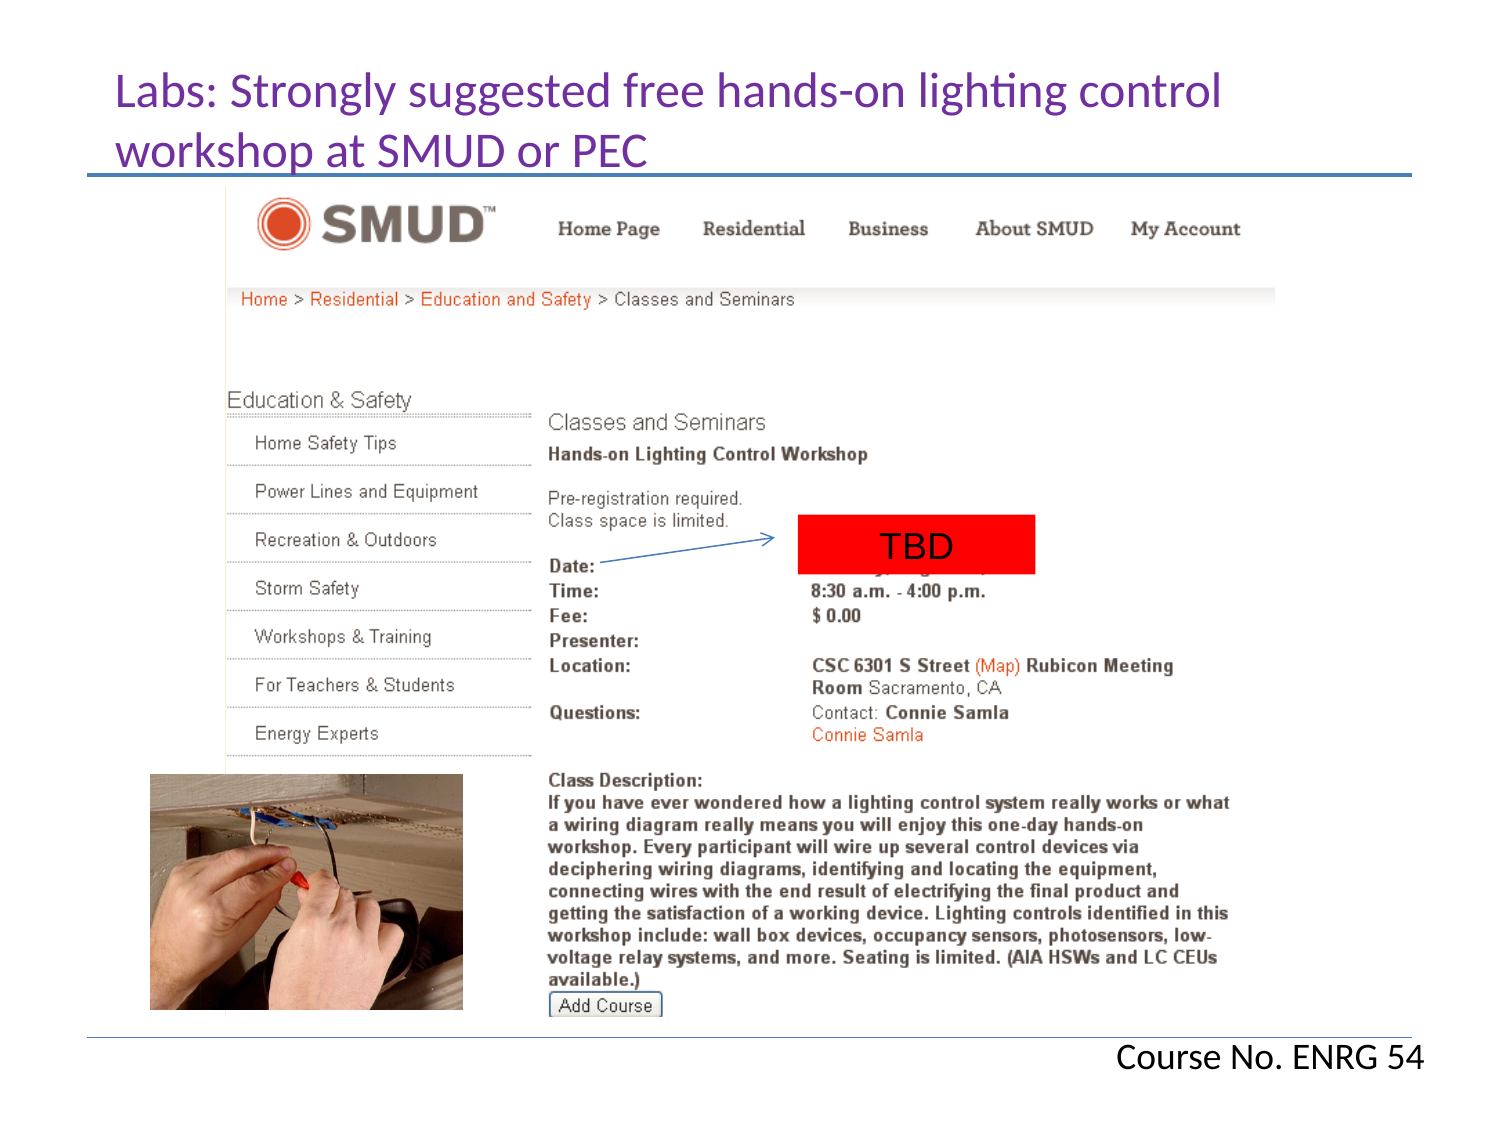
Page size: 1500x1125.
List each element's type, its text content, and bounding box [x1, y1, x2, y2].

text_box Labs: Strongly suggested free hands-on lighting control workshop at SMUD or PEC [99, 49, 1400, 174]
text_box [599, 537, 776, 563]
picture [149, 187, 1276, 1017]
text_box Course No. ENRG 54 [1101, 1024, 1441, 1085]
